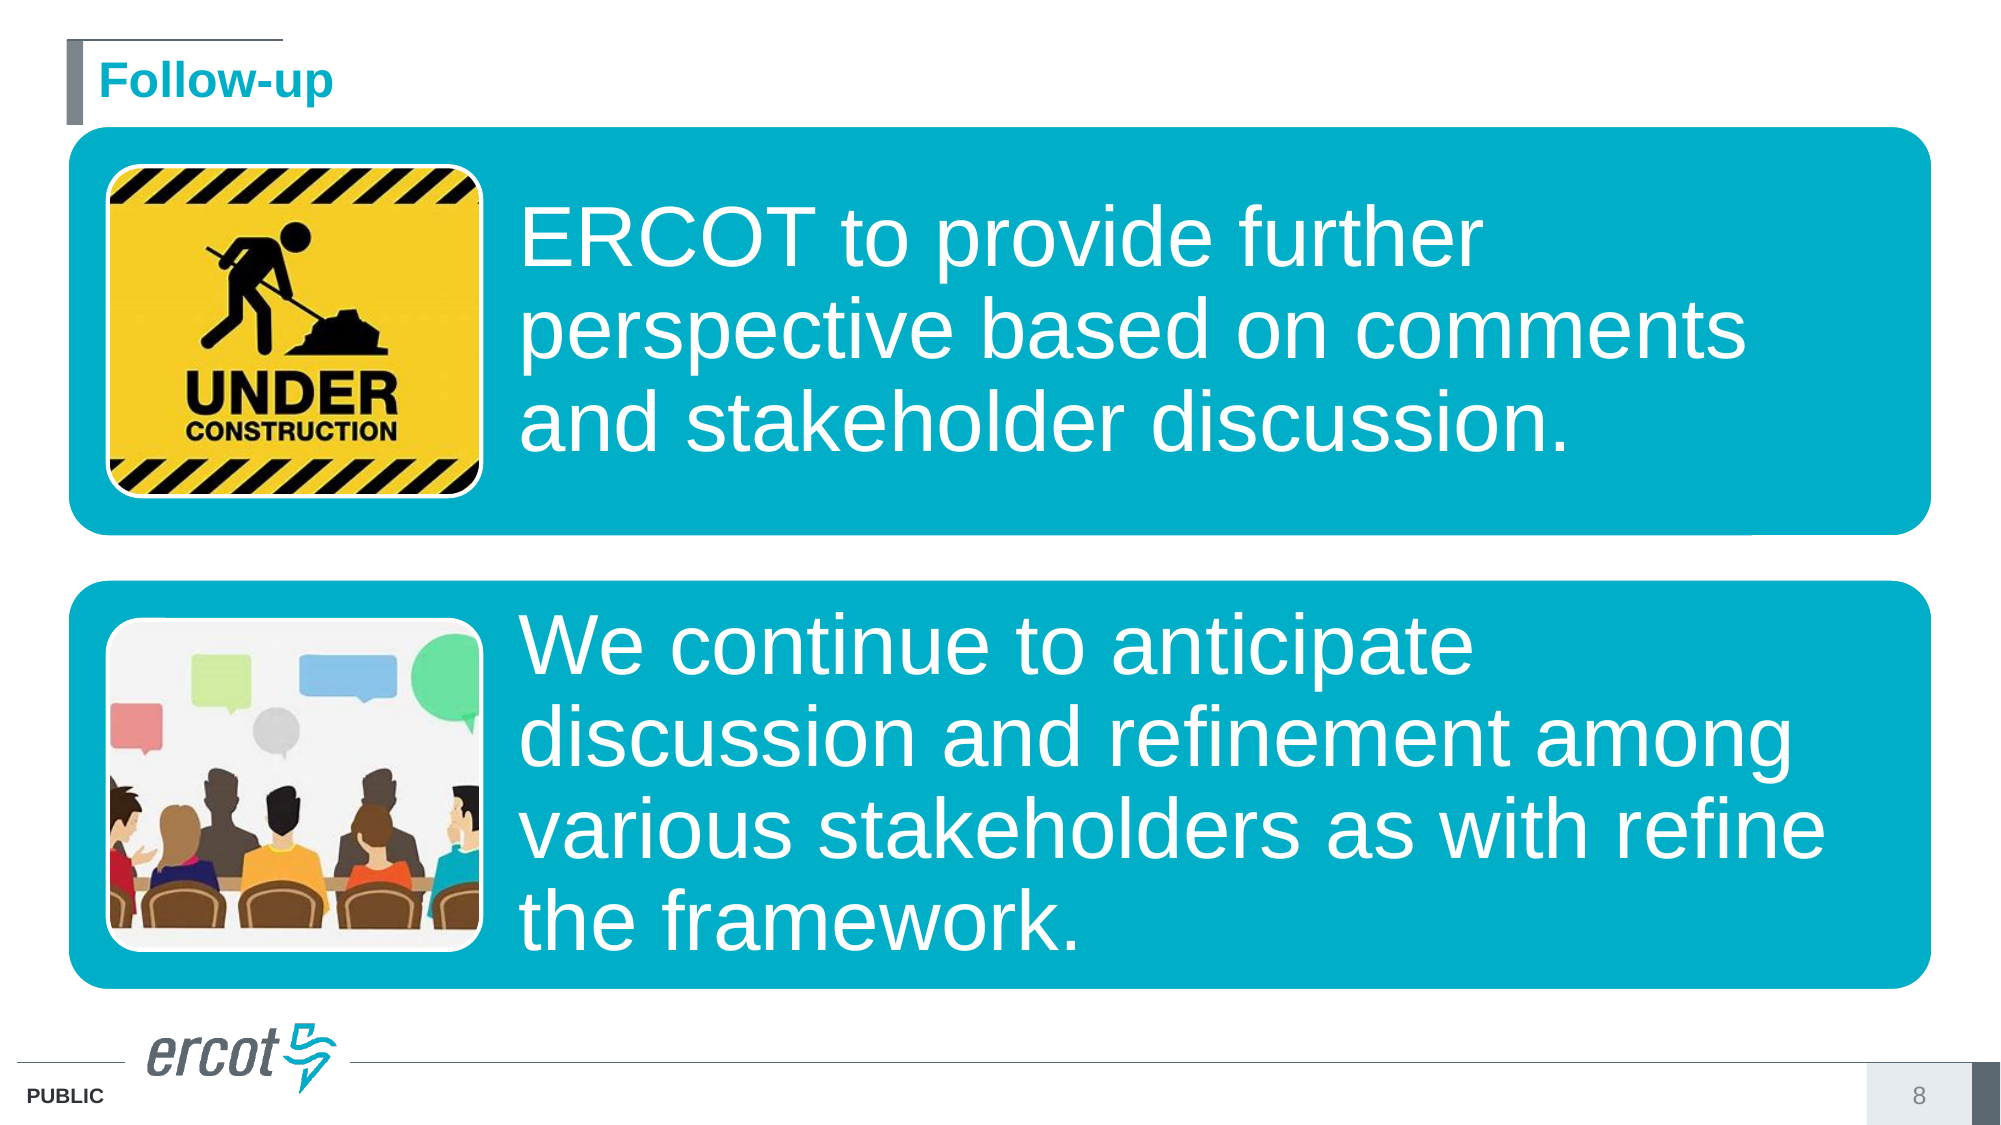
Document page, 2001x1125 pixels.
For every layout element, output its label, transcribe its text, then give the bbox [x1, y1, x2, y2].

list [66, 124, 1934, 992]
title Follow-up [83, 39, 1934, 124]
picture [143, 1019, 340, 1096]
slide_number 8 [1866, 1076, 1973, 1113]
